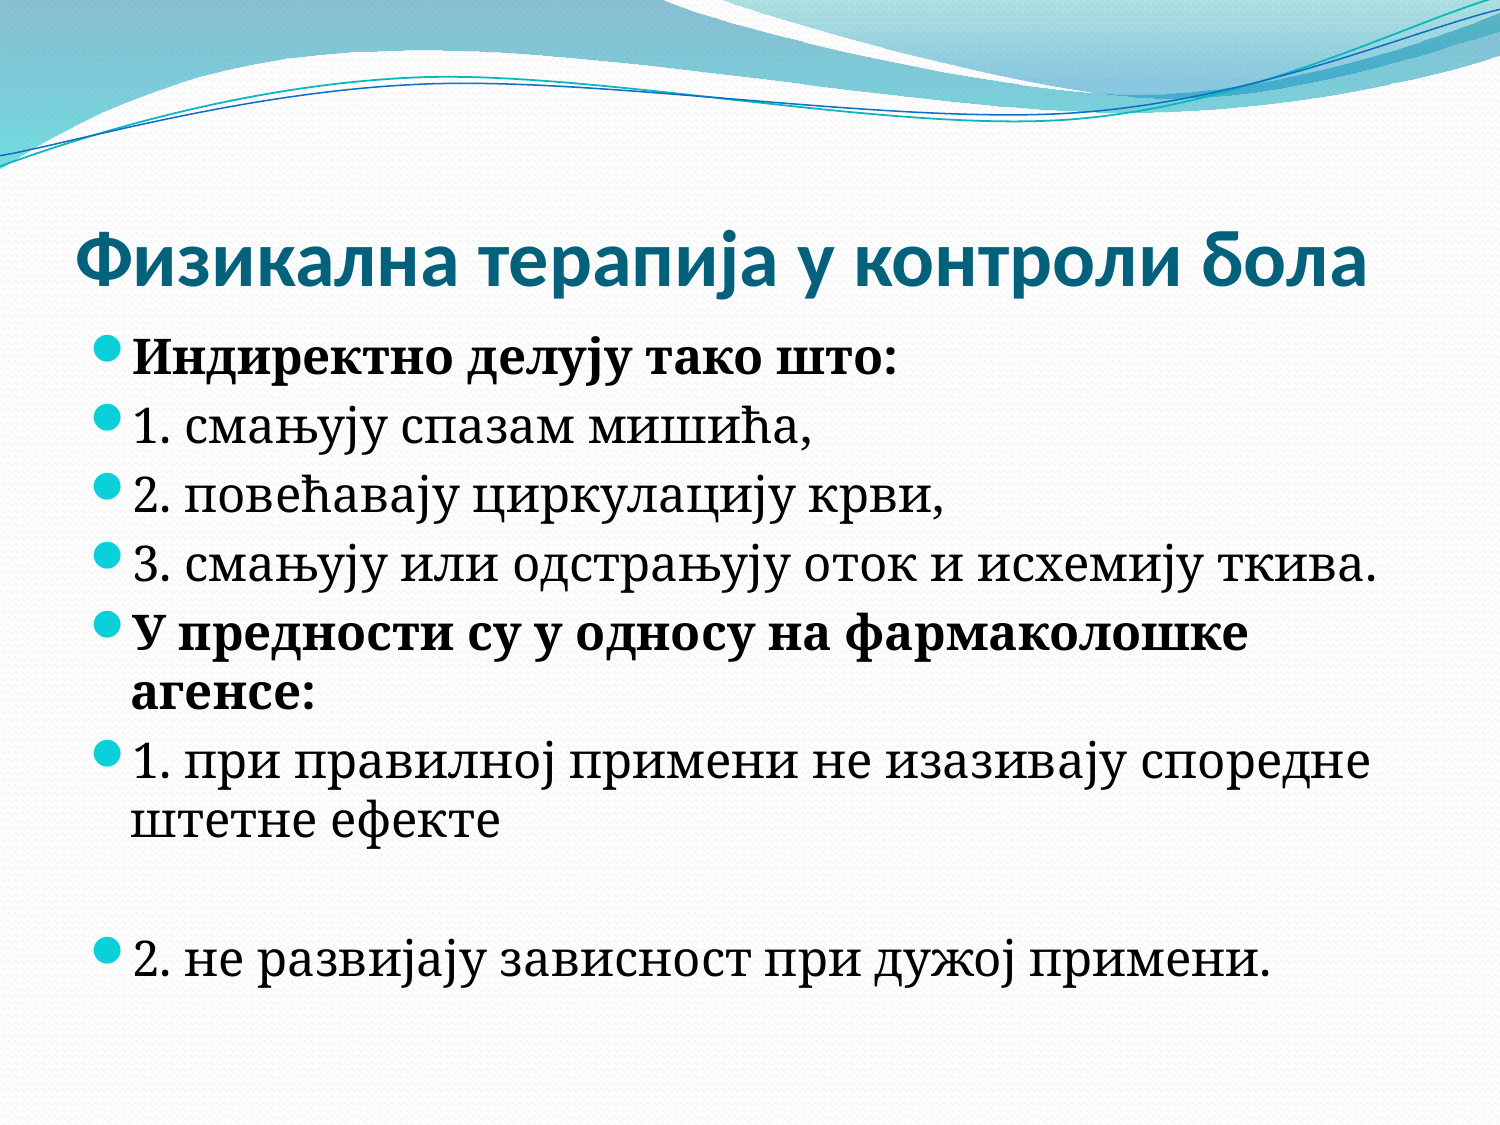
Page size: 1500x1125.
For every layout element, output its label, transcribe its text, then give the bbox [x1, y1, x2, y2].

list Индиректно делују тако што: 1. смањују спазам мишића, 2. повећавају циркулацију крви, 3. смањују или одстрањују оток и исхемију ткива. У предности су у односу на фармаколошке агенсе: 1. при правилној примени не изазивају споредне штетне ефекте 2. не развијају зависност при дужој примени. [75, 317, 1425, 1038]
title Физикална терапија у контроли бола [75, 115, 1425, 303]
